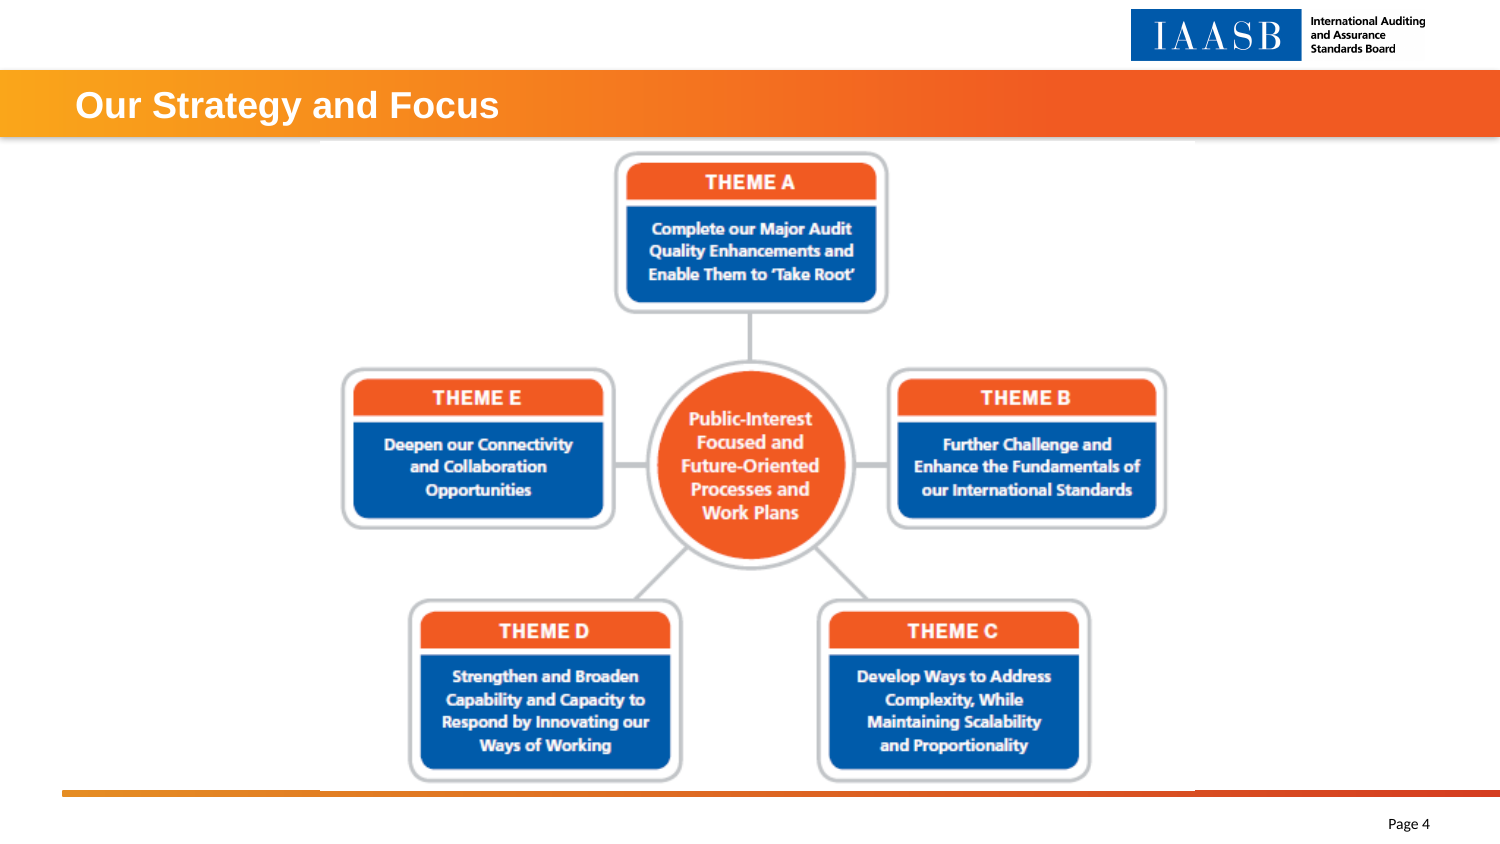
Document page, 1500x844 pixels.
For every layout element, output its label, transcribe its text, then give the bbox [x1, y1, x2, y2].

title Our Strategy and Focus [75, 70, 1425, 137]
picture [1131, 9, 1425, 61]
slide_number Page 4 [1351, 802, 1431, 844]
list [320, 141, 1196, 791]
